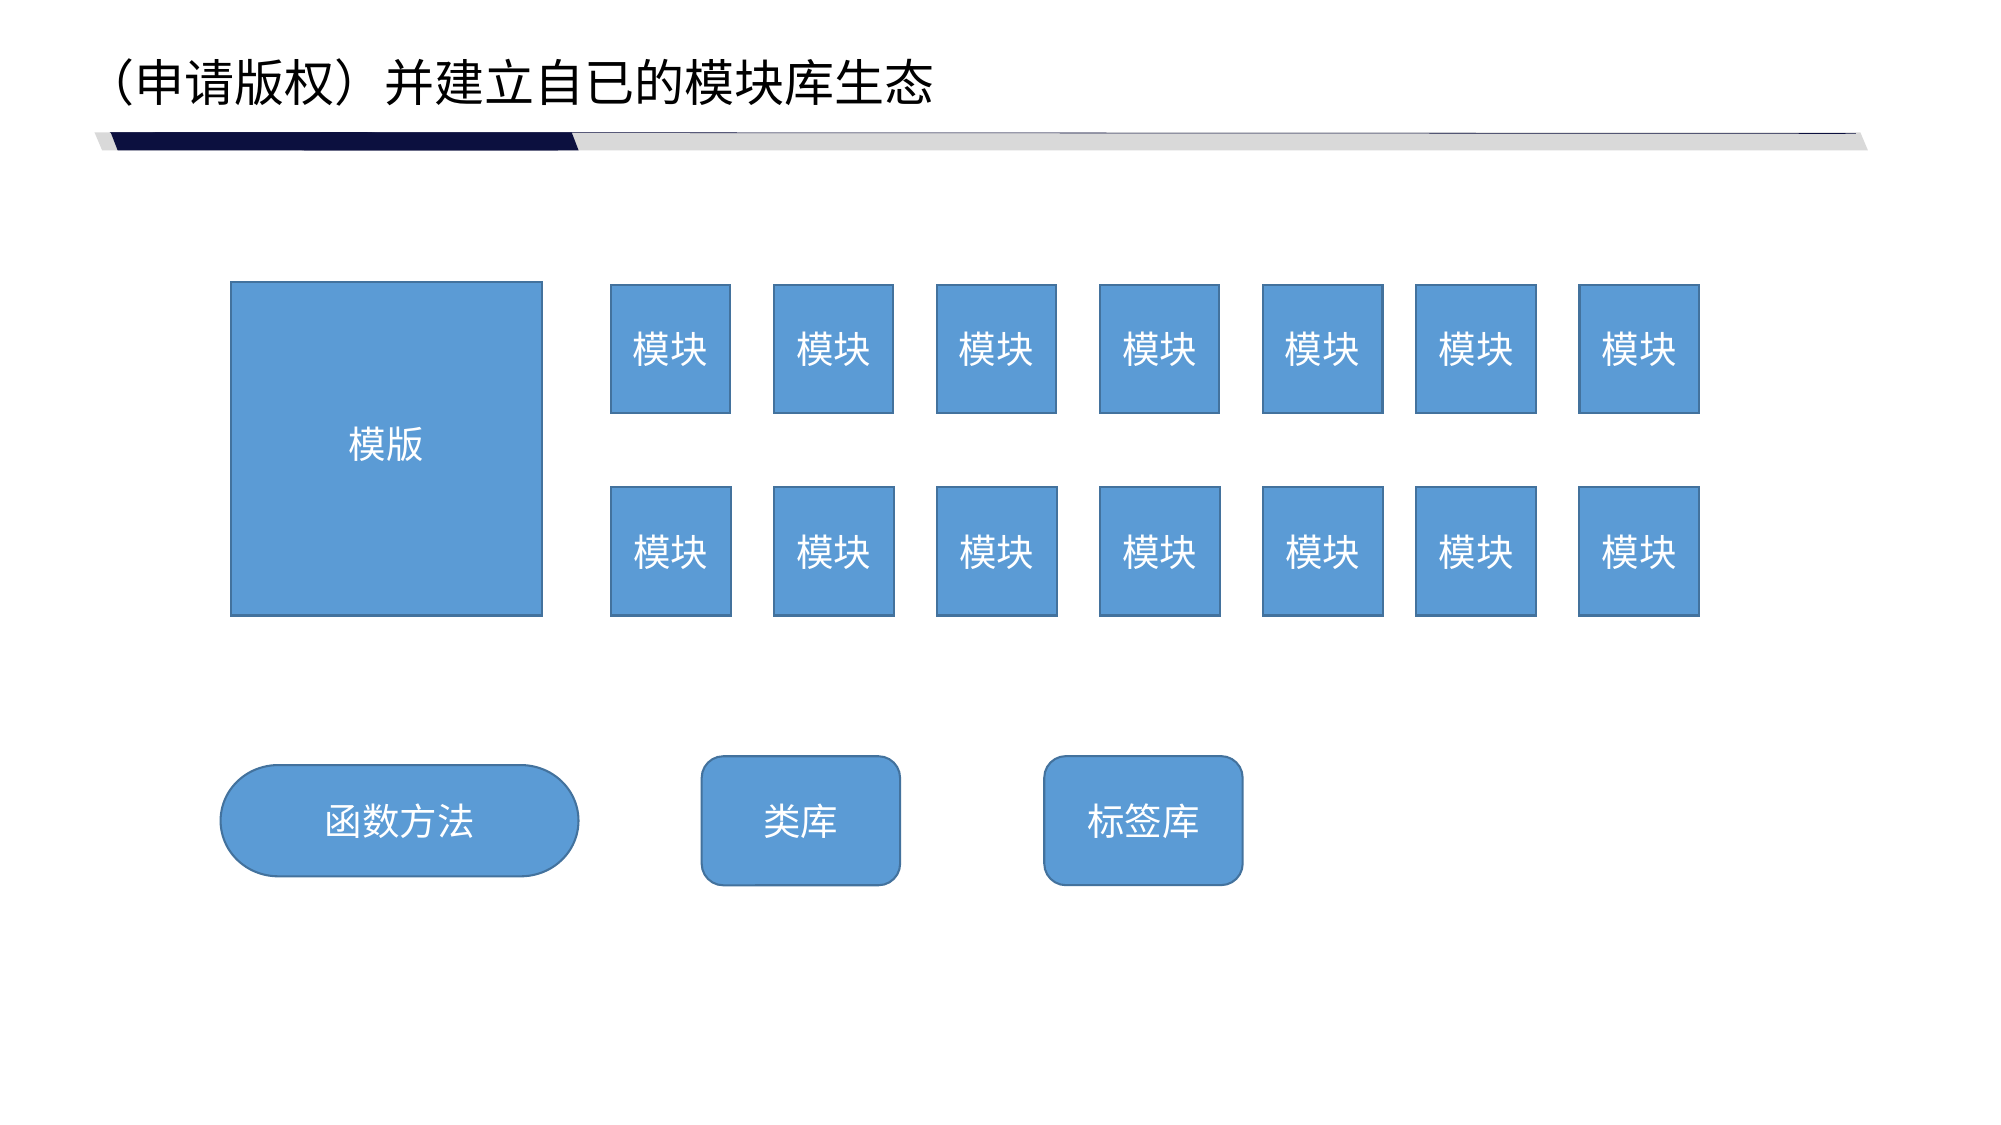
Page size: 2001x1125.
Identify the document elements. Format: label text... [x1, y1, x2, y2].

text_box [937, 487, 1057, 616]
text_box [1416, 284, 1536, 414]
text_box 函数方法 [309, 790, 490, 851]
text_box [1416, 487, 1536, 616]
text_box [700, 755, 902, 887]
text_box 类库 [748, 790, 854, 851]
text_box （申请版权）并建立自已的模块库生态 [69, 43, 950, 119]
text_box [1579, 487, 1699, 616]
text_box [1262, 284, 1383, 414]
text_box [1263, 487, 1383, 616]
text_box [1099, 284, 1220, 414]
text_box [94, 132, 1868, 151]
text_box [1043, 755, 1244, 887]
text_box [773, 284, 894, 414]
text_box [219, 764, 580, 878]
text_box 模版 [334, 413, 439, 473]
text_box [936, 284, 1057, 414]
text_box 标签库 [1072, 790, 1215, 851]
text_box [774, 487, 894, 616]
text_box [610, 284, 731, 414]
text_box [230, 281, 543, 617]
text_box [1579, 284, 1700, 414]
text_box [1100, 487, 1220, 616]
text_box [611, 487, 731, 616]
